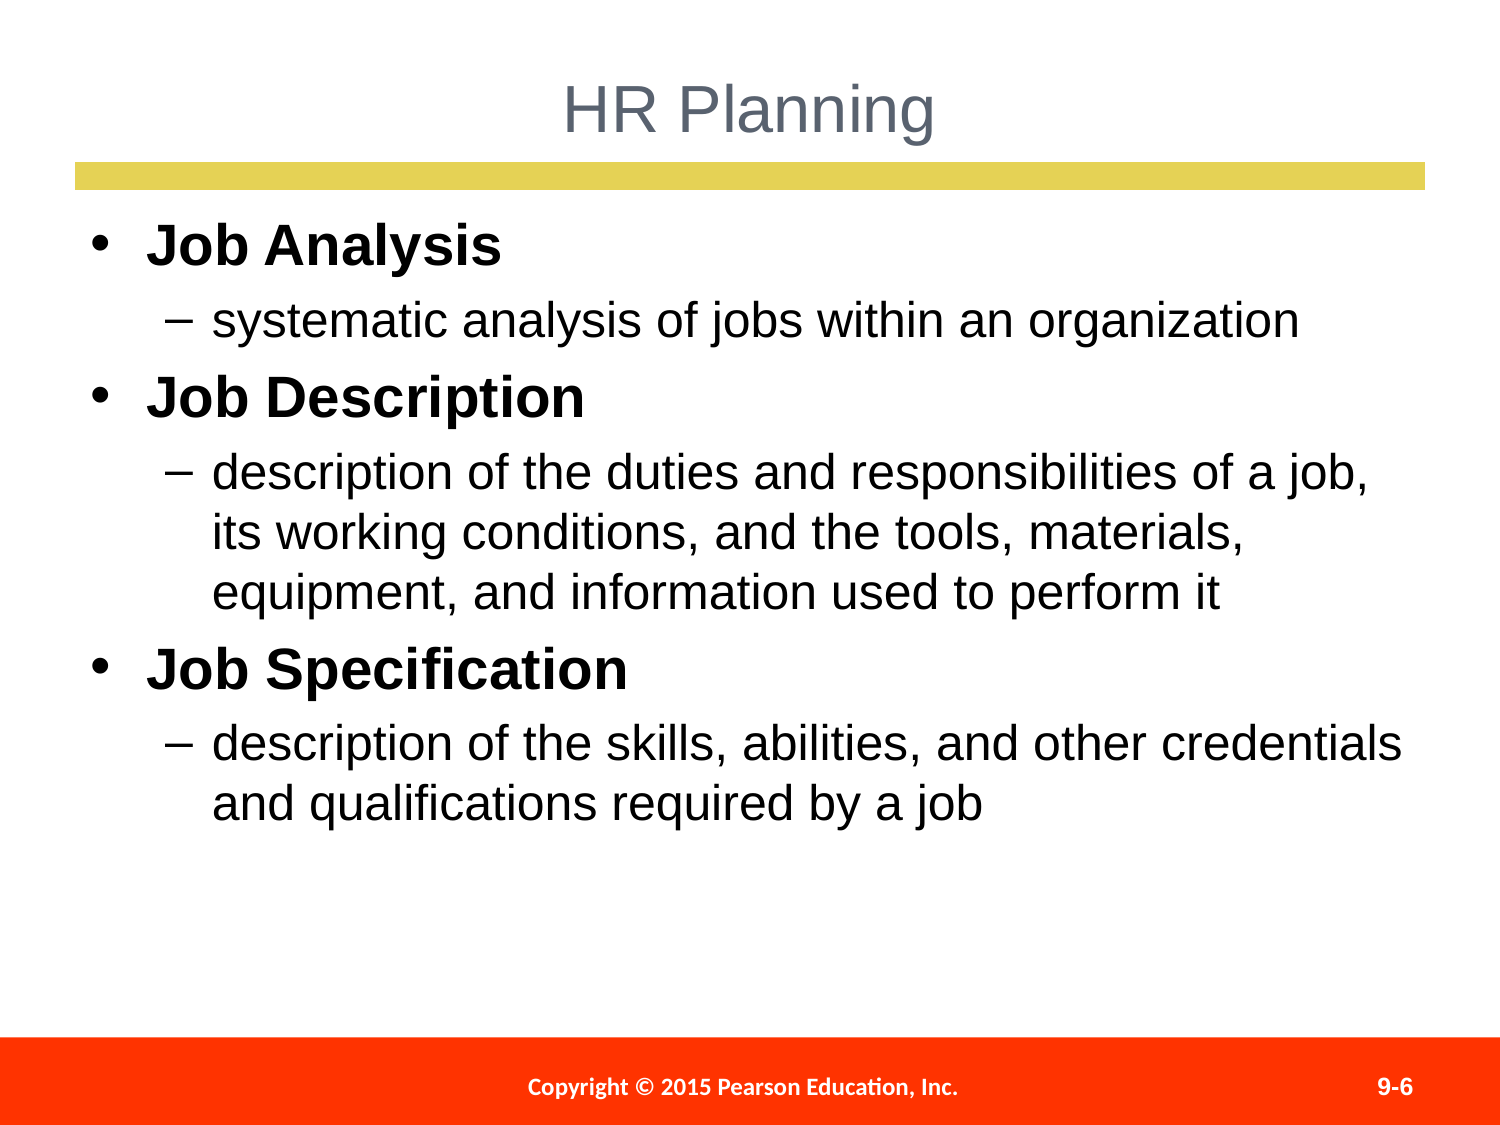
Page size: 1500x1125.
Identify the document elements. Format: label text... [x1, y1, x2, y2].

title HR Planning [74, 12, 1426, 199]
list Job Analysis systematic analysis of jobs within an organization Job Description description of the duties and responsibilities of a job, its working conditions, and the tools, materials, equipment, and information used to perform it Job Specification description of the skills, abilities, and other credentials and qualifications required by a job [74, 199, 1426, 1006]
